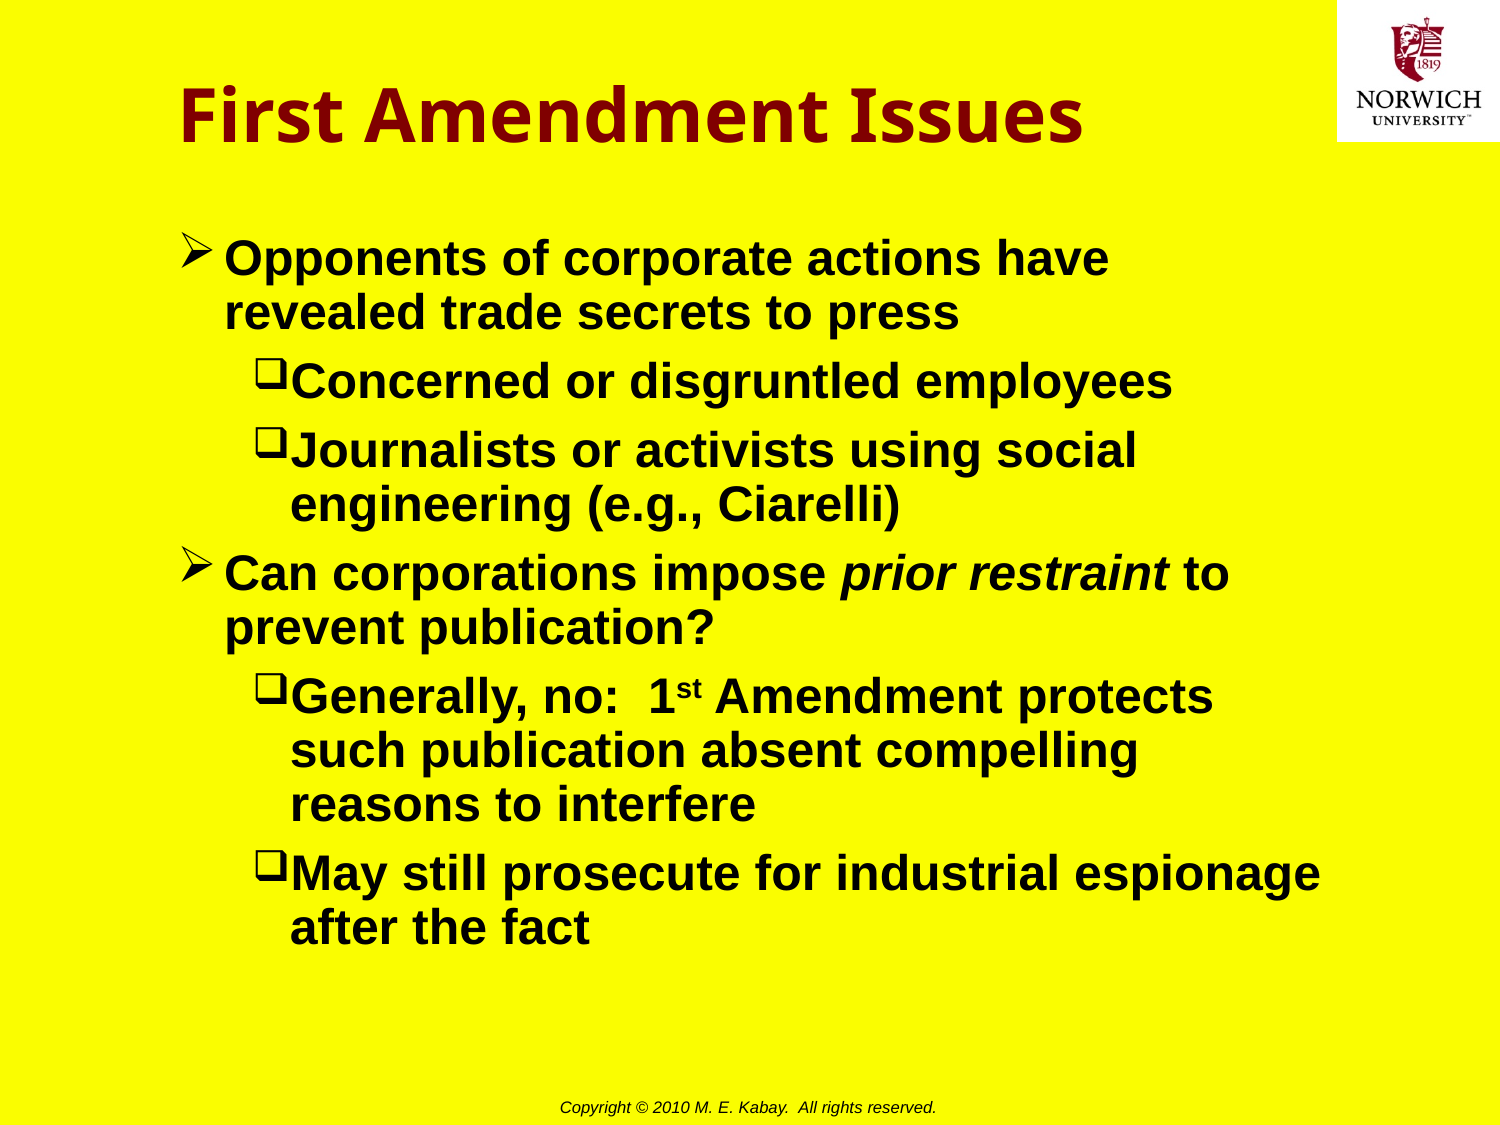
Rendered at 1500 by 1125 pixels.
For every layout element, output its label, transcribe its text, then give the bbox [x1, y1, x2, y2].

picture [1337, 0, 1500, 142]
list Opponents of corporate actions have revealed trade secrets to press Concerned or disgruntled employees Journalists or activists using social engineering (e.g., Ciarelli) Can corporations impose prior restraint to prevent publication? Generally, no: 1st Amendment protects such publication absent compelling reasons to interfere May still prosecute for industrial espionage after the fact [161, 224, 1339, 1038]
title First Amendment Issues [161, 24, 1339, 213]
